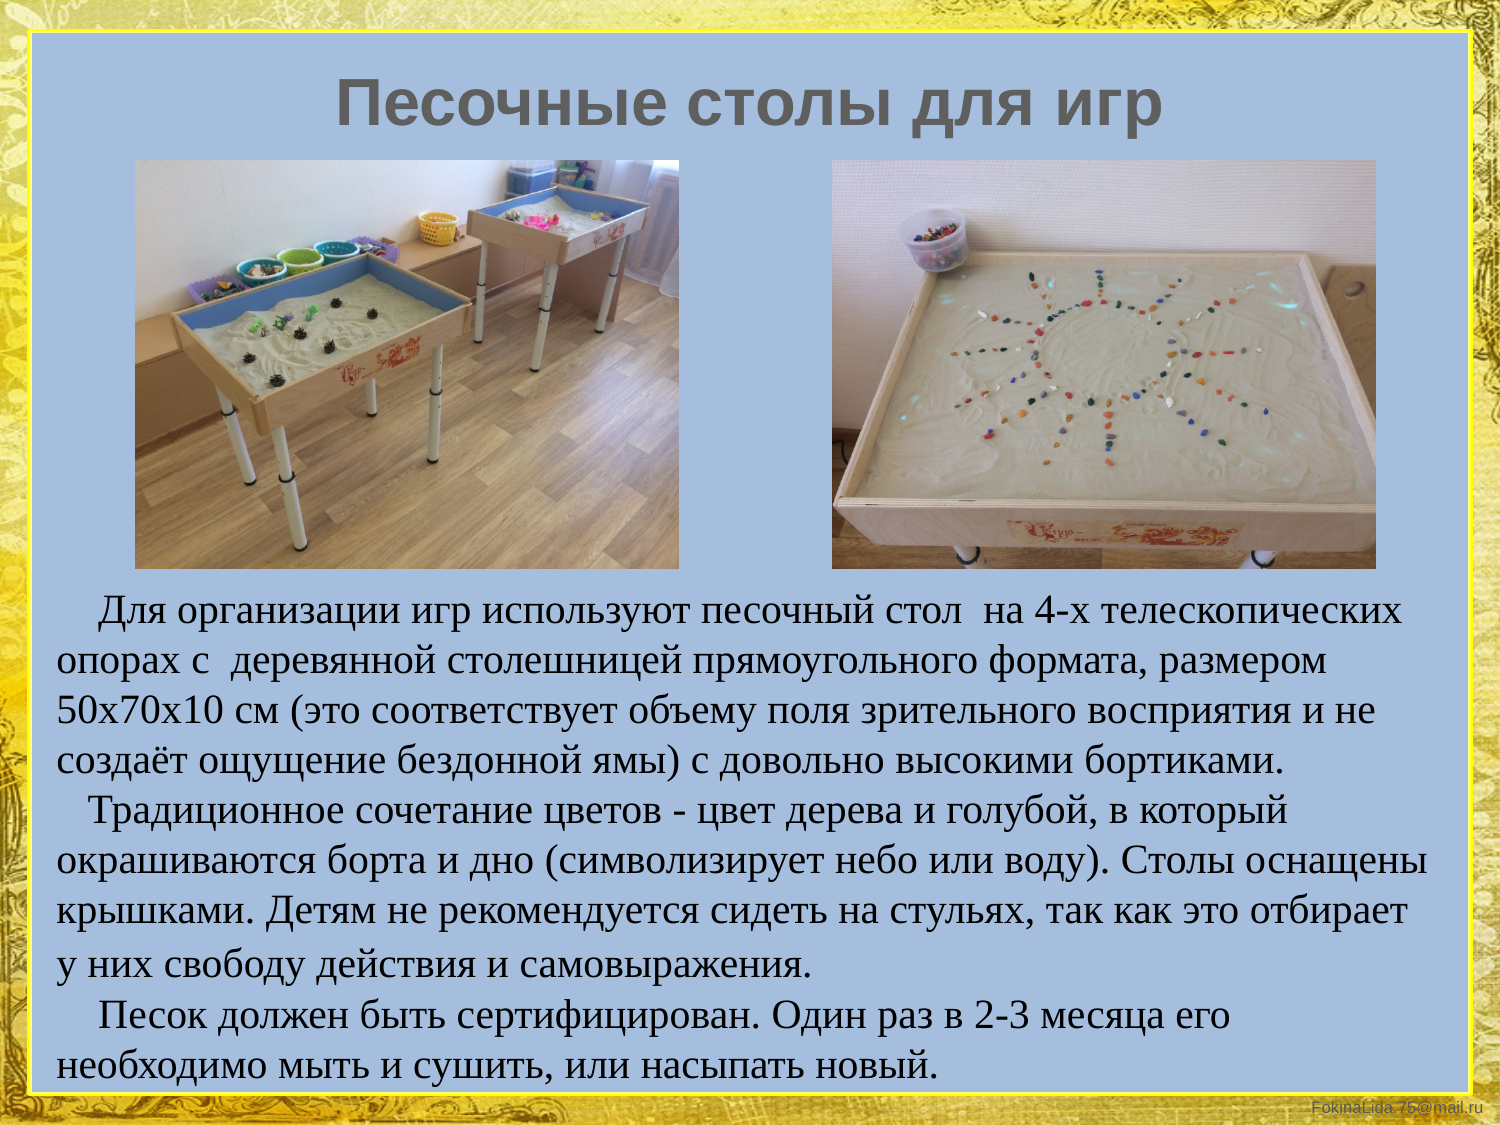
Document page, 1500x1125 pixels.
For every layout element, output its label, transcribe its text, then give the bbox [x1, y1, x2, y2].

picture [0, 0, 1500, 1125]
list Для организации игр используют песочный стол на 4-х телескопических опорах с деревянной столешницей прямоугольного формата, размером 50х70х10 см (это соответствует объему поля зрительного восприятия и не создаёт ощущение бездонной ямы) с довольно высокими бортиками. Традиционное сочетание цветов - цвет дерева и голубой, в который окрашиваются борта и дно (символизирует небо или воду). Столы оснащены крышками. Детям не рекомендуется сидеть на стульях, так как это отбирает у них свободу действия и самовыражения. Песок должен быть сертифицирован. Один раз в 2-3 месяца его необходимо мыть и сушить, или насыпать новый. [40, 573, 1448, 1125]
title Песочные столы для игр [74, 44, 1426, 233]
picture [832, 160, 1377, 570]
picture [135, 160, 680, 569]
